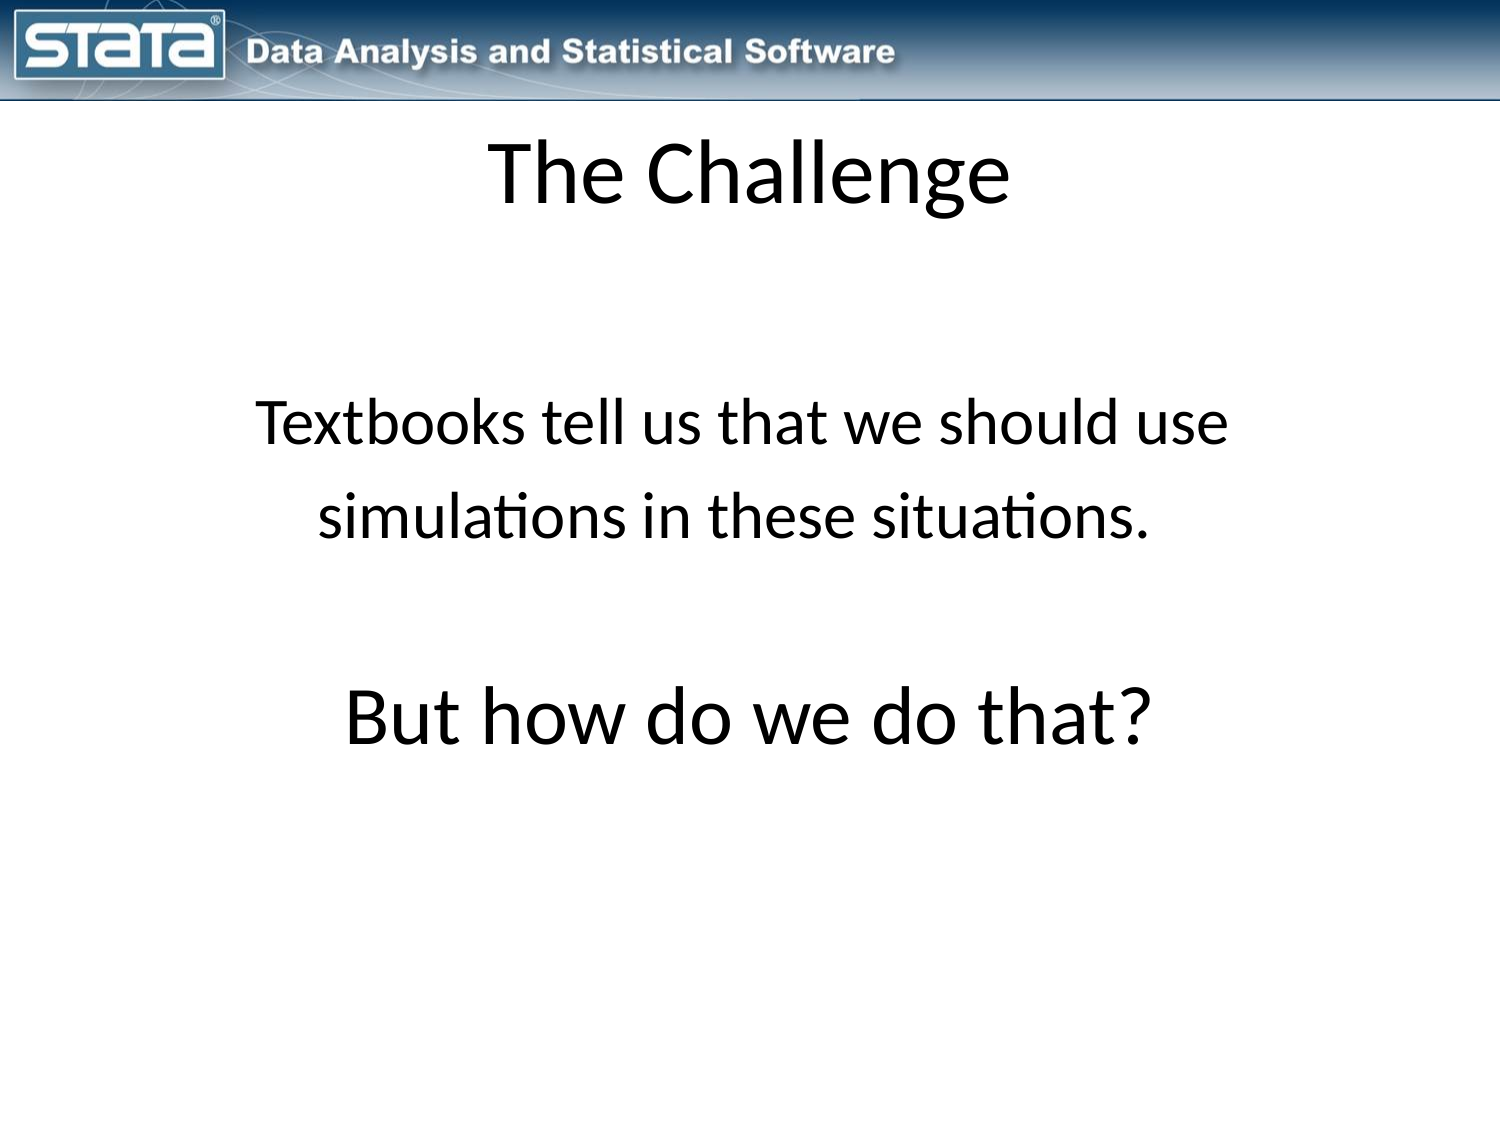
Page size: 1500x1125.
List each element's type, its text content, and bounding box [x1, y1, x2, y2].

list Textbooks tell us that we should use simulations in these situations. But how do we do that? [75, 287, 1425, 1013]
title The Challenge [75, 109, 1425, 233]
picture [0, 0, 1500, 102]
